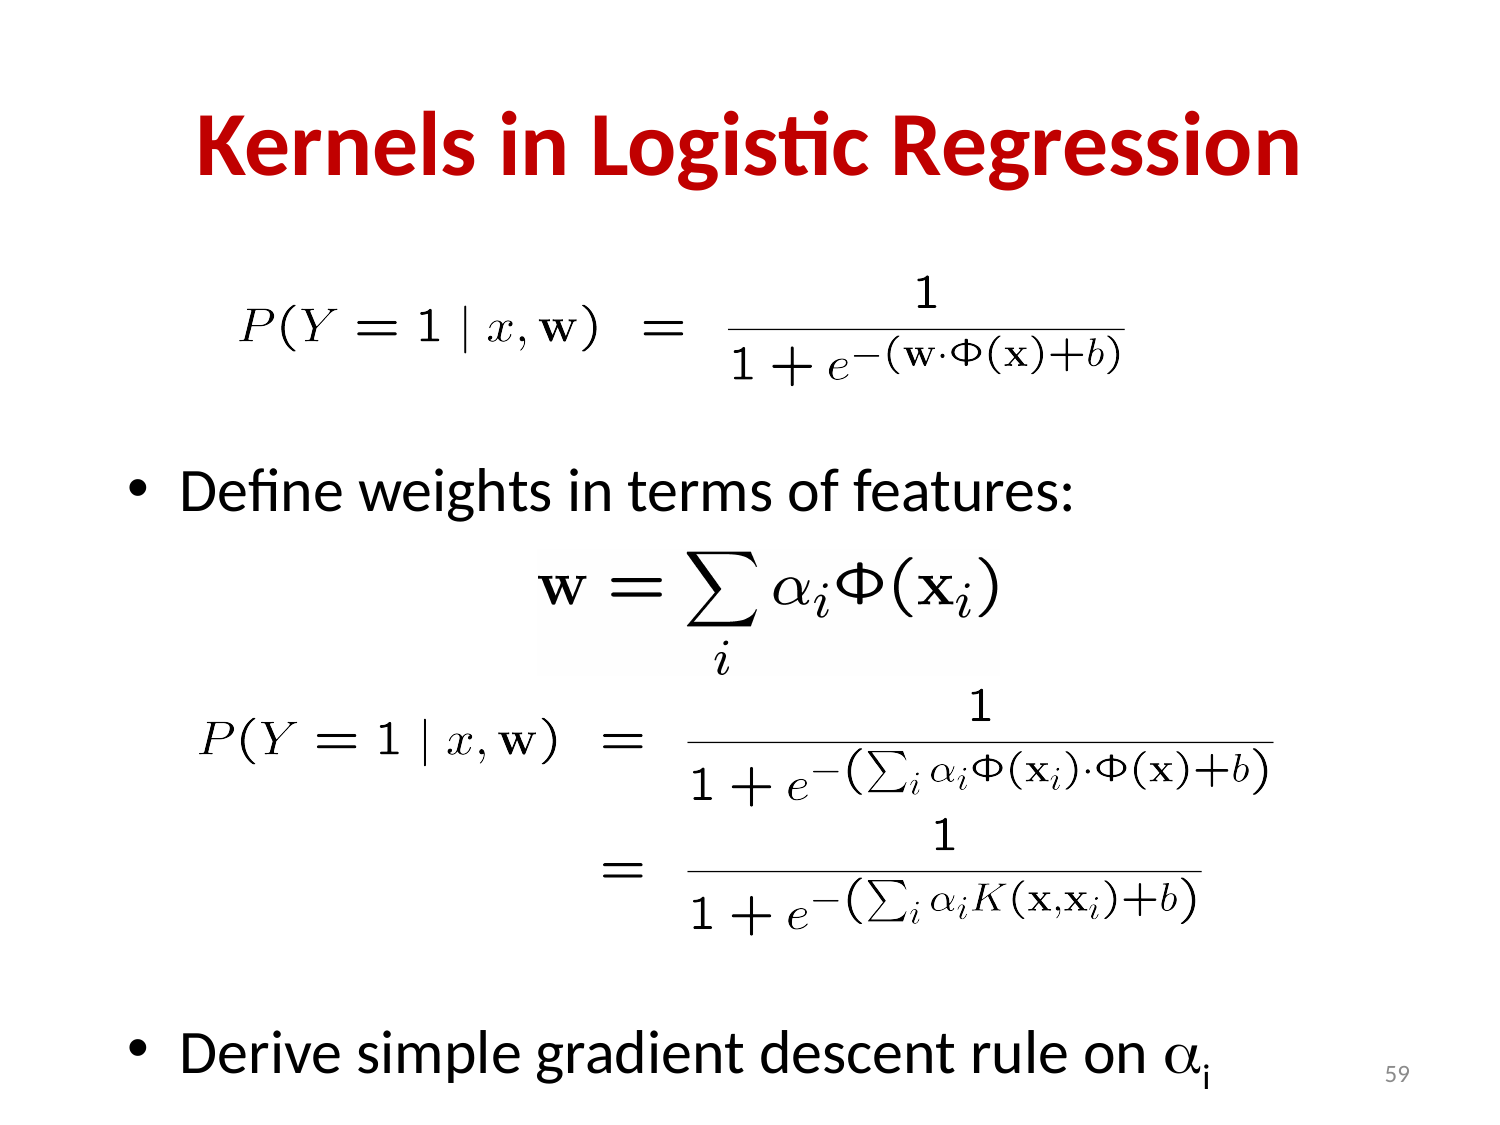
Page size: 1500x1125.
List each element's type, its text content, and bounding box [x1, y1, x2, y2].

picture [237, 274, 1125, 388]
picture [197, 687, 1276, 938]
title Kernels in Logistic Regression [75, 45, 1425, 233]
picture [537, 549, 1001, 676]
text_box Define weights in terms of features: Derive simple gradient descent rule on i [112, 450, 1463, 1100]
